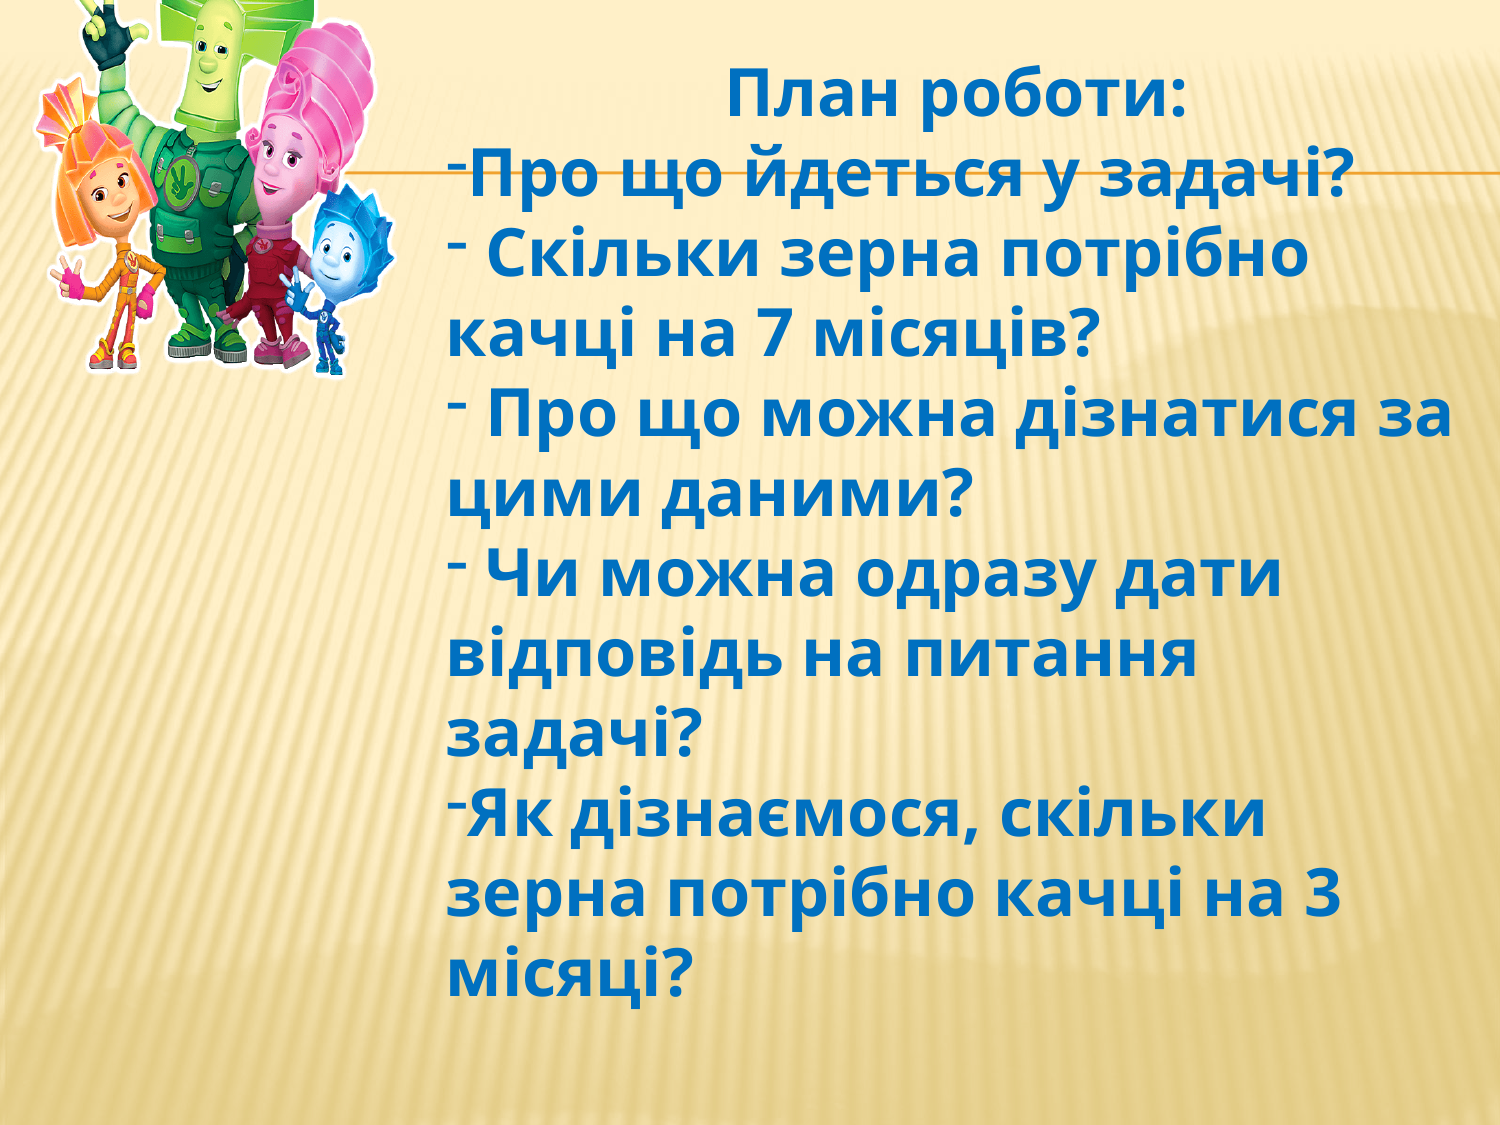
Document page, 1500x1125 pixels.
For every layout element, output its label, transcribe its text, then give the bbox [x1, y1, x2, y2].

text_box План роботи: Про що йдеться у задачі? Скільки зерна потрібно качці на 7 місяців? Про що можна дізнатися за цими даними? Чи можна одразу дати відповідь на питання задачі? Як дізнаємося, скільки зерна потрібно качці на 3 місяці? [430, 42, 1483, 1077]
picture [0, 0, 420, 385]
